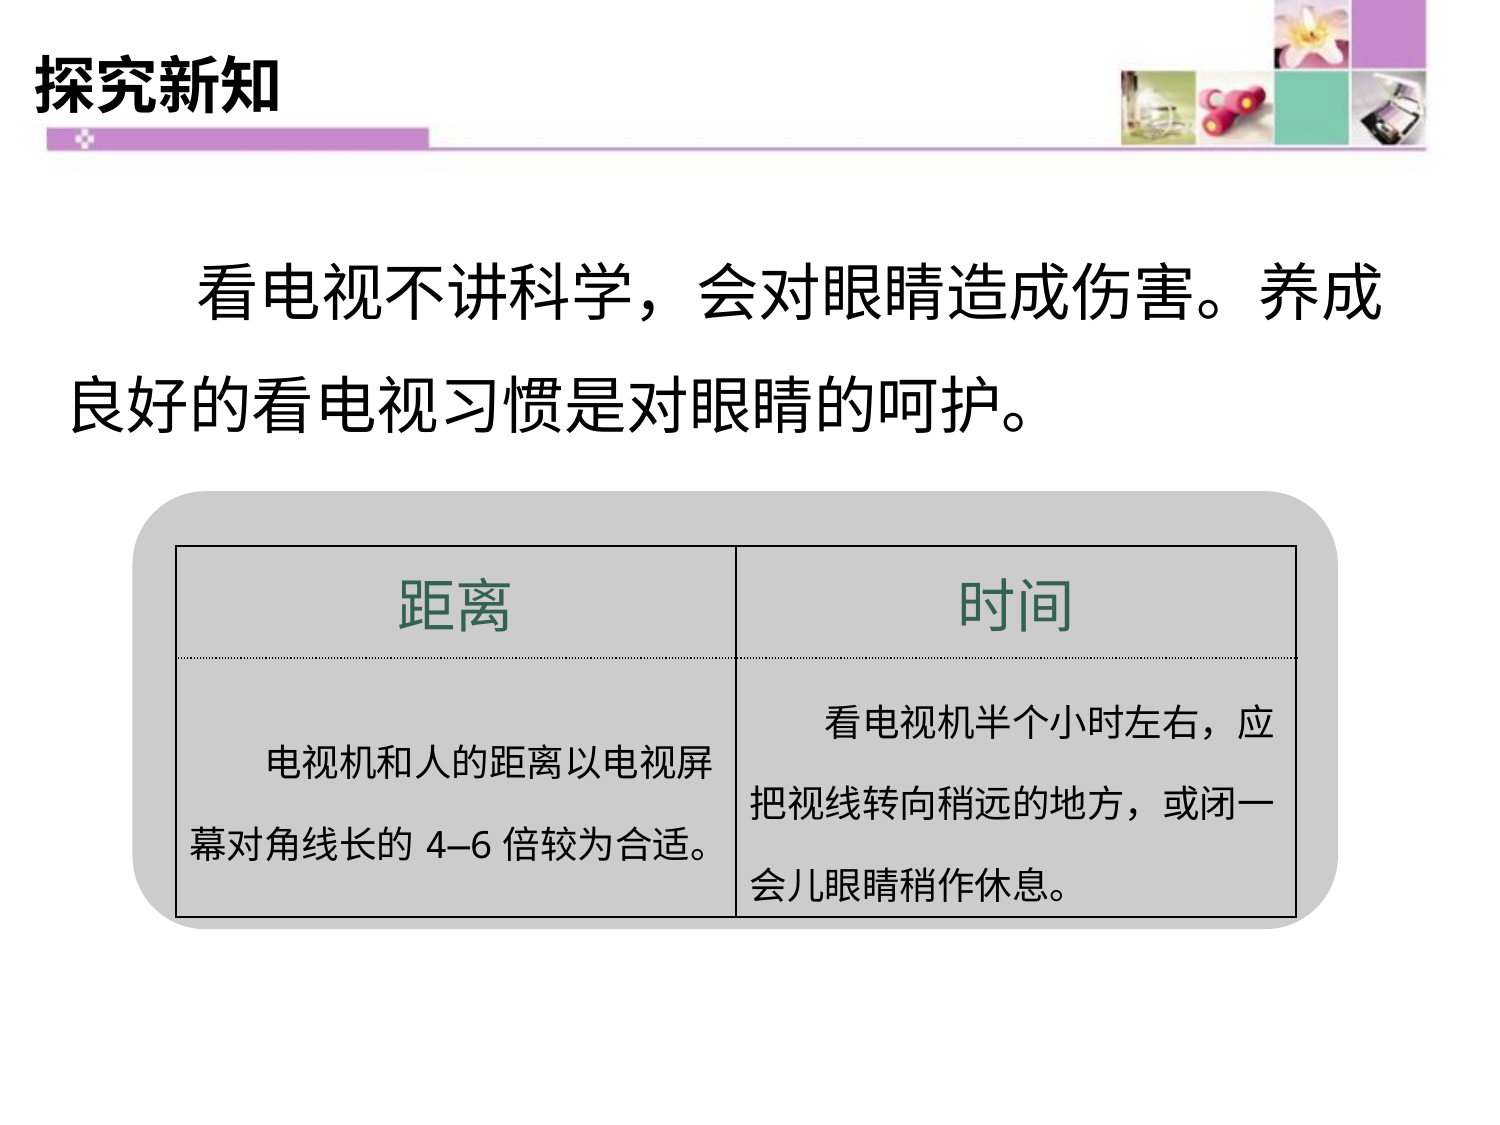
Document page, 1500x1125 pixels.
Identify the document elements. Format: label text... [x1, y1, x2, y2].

table_header 距离 [177, 547, 735, 658]
table_header 时间 [737, 547, 1295, 658]
table_cell 看电视机半个小时左右，应把视线转向稍远的地方，或闭一会儿眼睛稍作休息。 [737, 658, 1295, 916]
text_box [130, 489, 1340, 932]
title 探究新知 [18, 38, 1483, 119]
picture [0, 0, 1500, 1125]
table_cell 电视机和人的距离以电视屏幕对角线长的4—6倍较为合适。 [177, 658, 735, 916]
text_box 看电视不讲科学，会对眼睛造成伤害。养成良好的看电视习惯是对眼睛的呵护。 [49, 208, 1450, 339]
